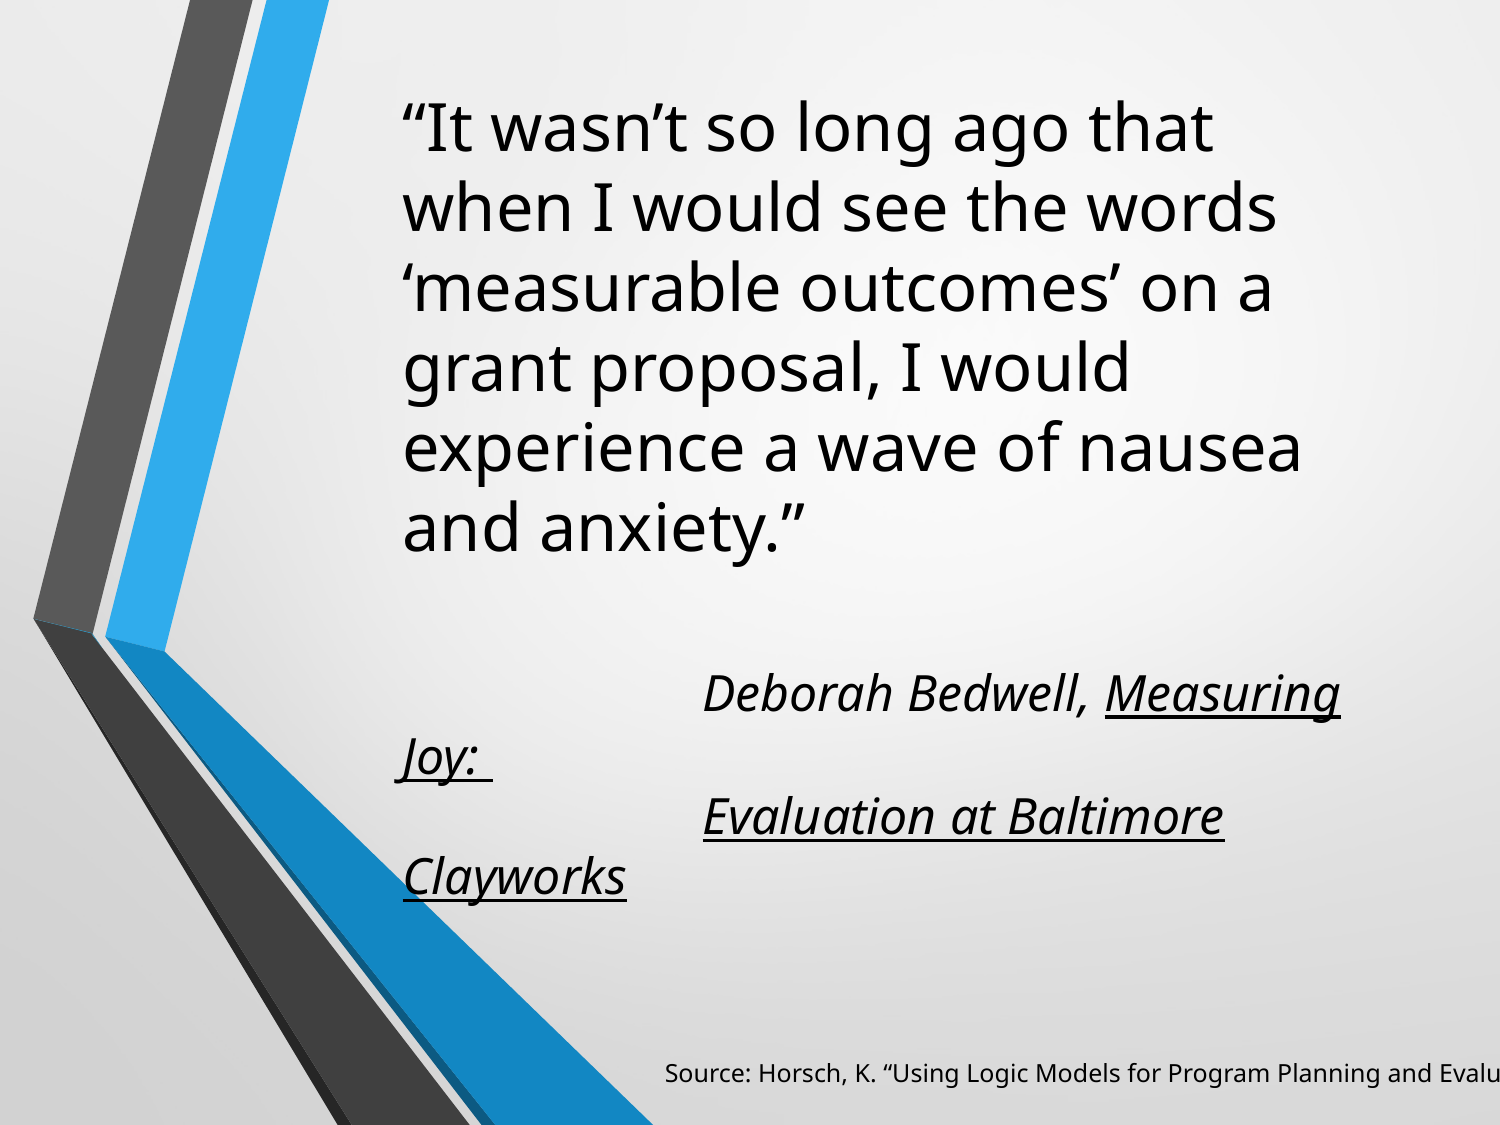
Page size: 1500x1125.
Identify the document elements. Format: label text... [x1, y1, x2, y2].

text_box Source: Horsch, K. “Using Logic Models for Program Planning and Evaluation [649, 1050, 1500, 1095]
title “It wasn’t so long ago that when I would see the words ‘measurable outcomes’ on a grant proposal, I would experience a wave of nausea and anxiety.” Deborah Bedwell, Measuring Joy: Evaluation at Baltimore Clayworks [387, 50, 1375, 913]
